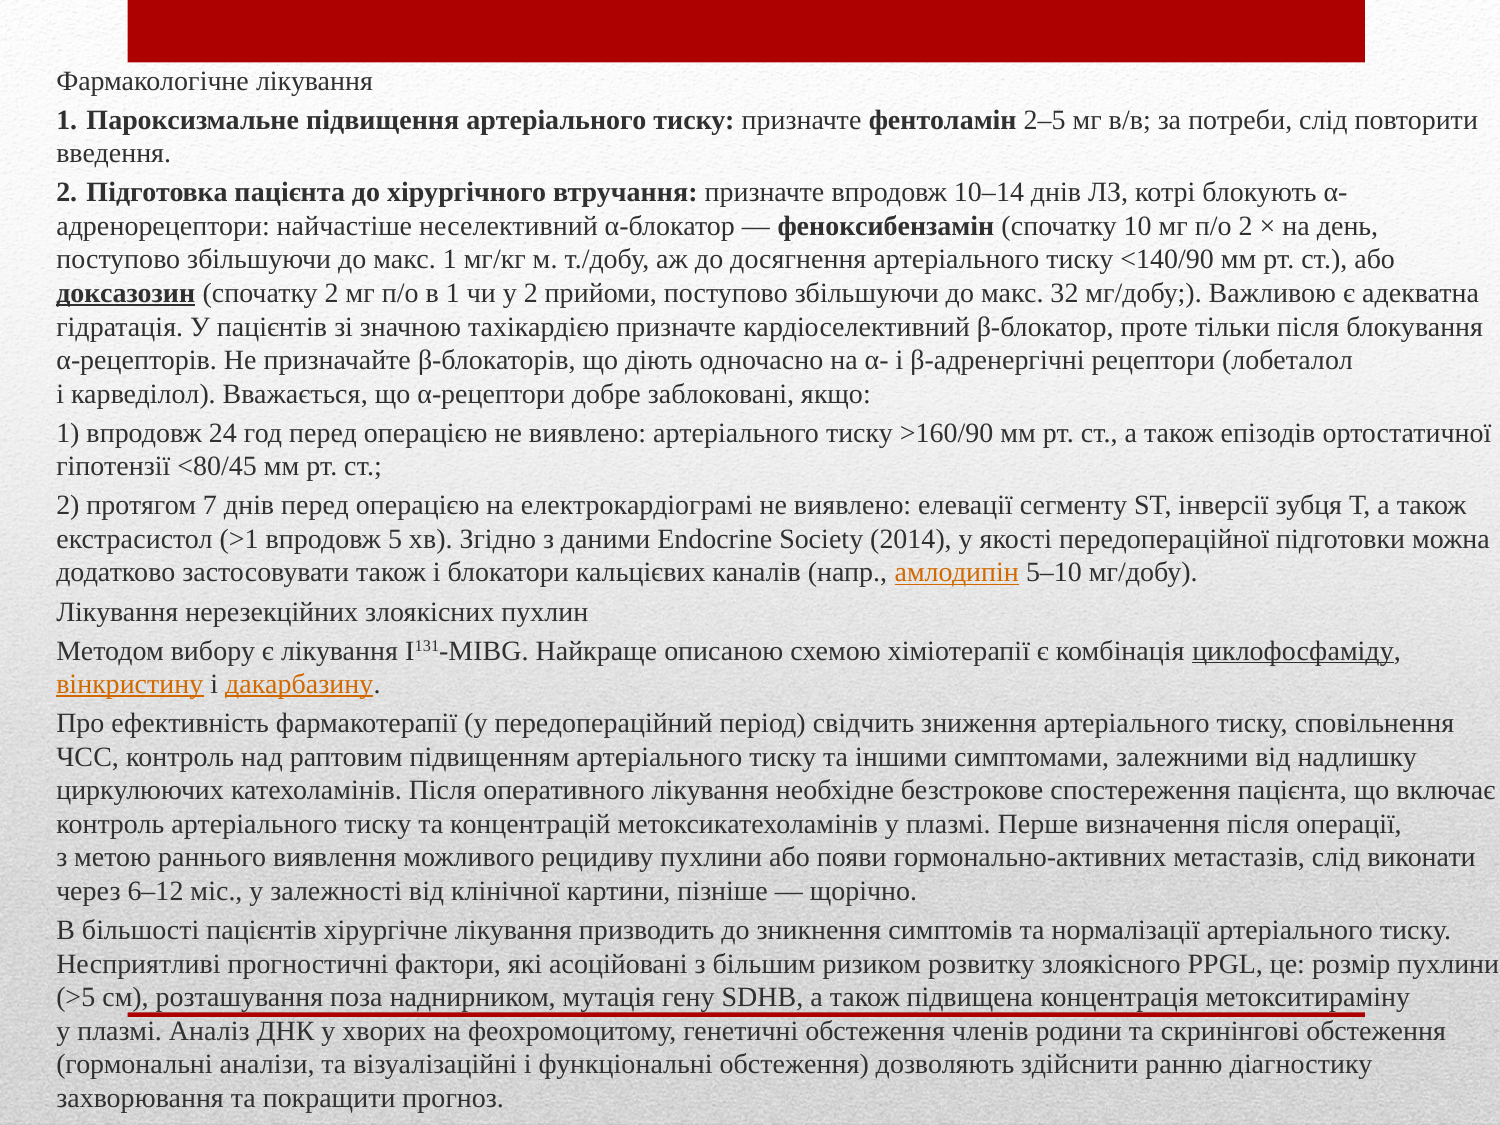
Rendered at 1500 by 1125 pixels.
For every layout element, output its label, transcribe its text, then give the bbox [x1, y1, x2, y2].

list Фармакологічне лікування 1. Пароксизмальне підвищення артеріального тиску: призначте фентоламін 2–5 мг в/в; за потреби, слід повторити введення. 2. Підготовка пацієнта до хірургічного втручання: призначте впродовж 10–14 днів ЛЗ, котрі блокують α-адренорецептори: найчастіше неселективний α-блокатор — феноксибензамін (спочатку 10 мг п/о 2 × на день, поступово збільшуючи до макс. 1 мг/кг м. т./добу, аж до досягнення артеріального тиску <140/90 мм рт. ст.), або доксазозин (спочатку 2 мг п/о в 1 чи у 2 прийоми, поступово збільшуючи до макс. 32 мг/добу;). Важливою є адекватна гідратація. У пацієнтів зі значною тахікардією призначте кардіоселективний β-блокатор, проте тільки після блокування α-рецепторів. Не призначайте β-блокаторів, що діють одночасно на α- i β-адренергічні рецептори (лобеталол і карведілол). Вважається, що α-рецептори добре заблоковані, якщо: 1) впродовж 24 год перед операцією не виявлено: артеріального тиску >160/90 мм рт. ст., а також епізодів ортостатичної гіпотензії <80/45 мм рт. ст.; 2) протягом 7 днів перед операцією на електрокардіограмі не виявлено: елевації сегменту ST, інверсії зубця Т, а також екстрасистол (>1 впродовж 5 хв). Згідно з даними Endocrine Society (2014), у якості передопераційної підготовки можна додатково застосовувати також і блокатори кальцієвих каналів (напр., амлодипін 5–10 мг/добу). Лікування нерезекційних злоякісних пухлин Методом вибору є лікування I131-MIBG. Найкраще описаною схемою хіміотерапії є комбінація циклофосфаміду, вінкристину і дакарбазину. Про ефективність фармакотерапії (у передопераційний період) свідчить зниження артеріального тиску, сповільнення ЧСС, контроль над раптовим підвищенням артеріального тиску та іншими симптомами, залежними від надлишку циркулюючих катехоламінів. Після оперативного лікування необхідне безстрокове спостереження пацієнта, що включає контроль артеріального тиску та концентрацій метоксикатехоламінів у плазмі. Перше визначення після операції, з метою раннього виявлення можливого рецидиву пухлини або появи гормонально-активних метастазів, слід виконати через 6–12 міс., у залежності від клінічної картини, пізніше — щорічно. В більшості пацієнтів хірургічне лікування призводить до зникнення симптомів та нормалізації артеріального тиску. Несприятливі прогностичні фактори, які асоційовані з більшим ризиком розвитку злоякісного PPGL, це: розмір пухлини (>5 см), розташування поза наднирником, мутація гену SDHB, а також підвищена концентрація метокситираміну у плазмі. Аналіз ДНК у хворих на феохромоцитому, генетичні обстеження членів родини та скринінгові обстеження (гормональні аналізи, та візуалізаційні і функціональні обстеження) дозволяють здійснити ранню діагностику захворювання та покращити прогноз. [41, 54, 1500, 1125]
